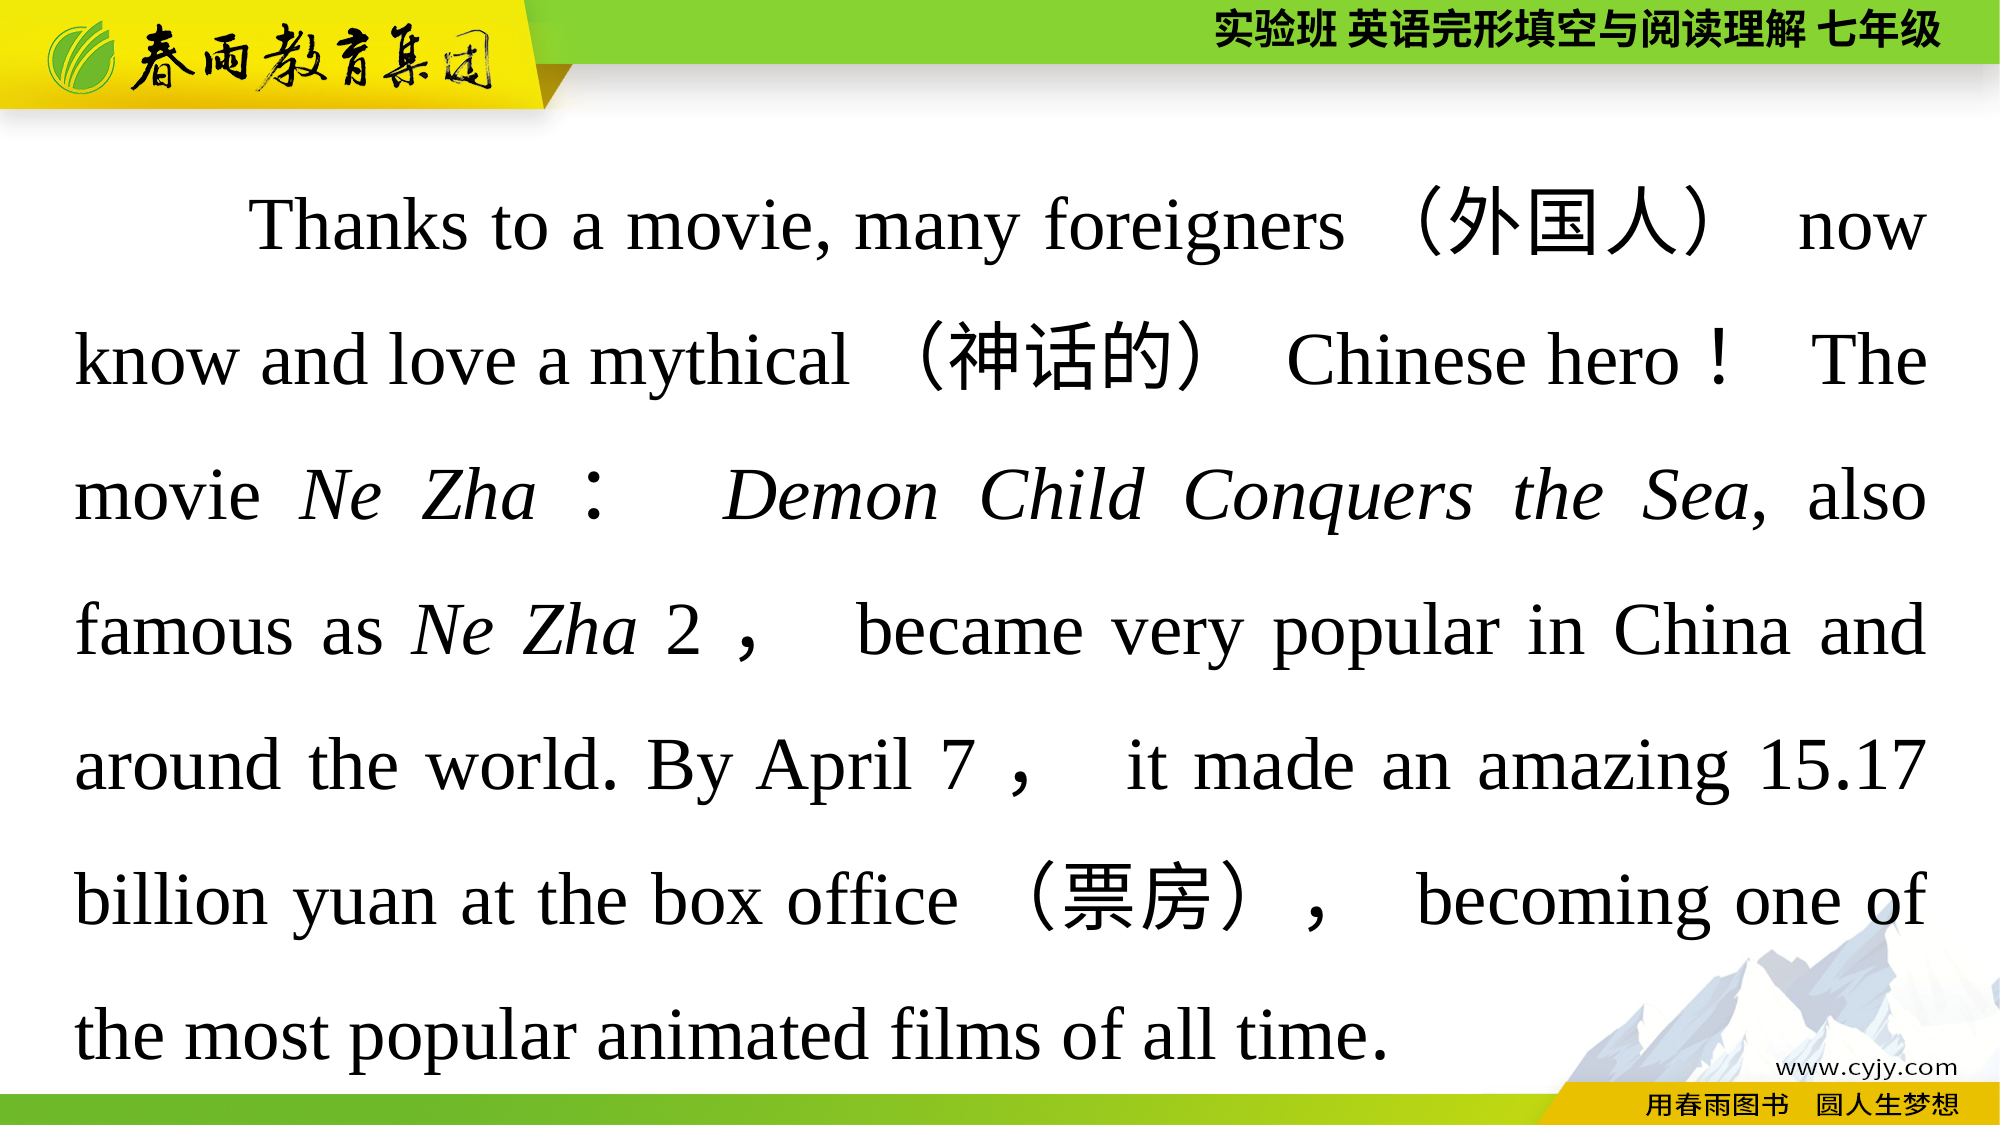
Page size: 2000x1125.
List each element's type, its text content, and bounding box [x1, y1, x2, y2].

picture [0, 0, 2000, 1125]
list Thanks to a movie, many foreigners（外国人） now know and love a mythical（神话的） Chinese hero！ The movie Ne Zha： Demon Child Conquers the Sea, also famous as Ne Zha 2， became very popular in China and around the world. By April 7， it made an amazing 15.17 billion yuan at the box office（票房）， becoming one of the most popular animated films of all time. [59, 122, 1944, 1075]
